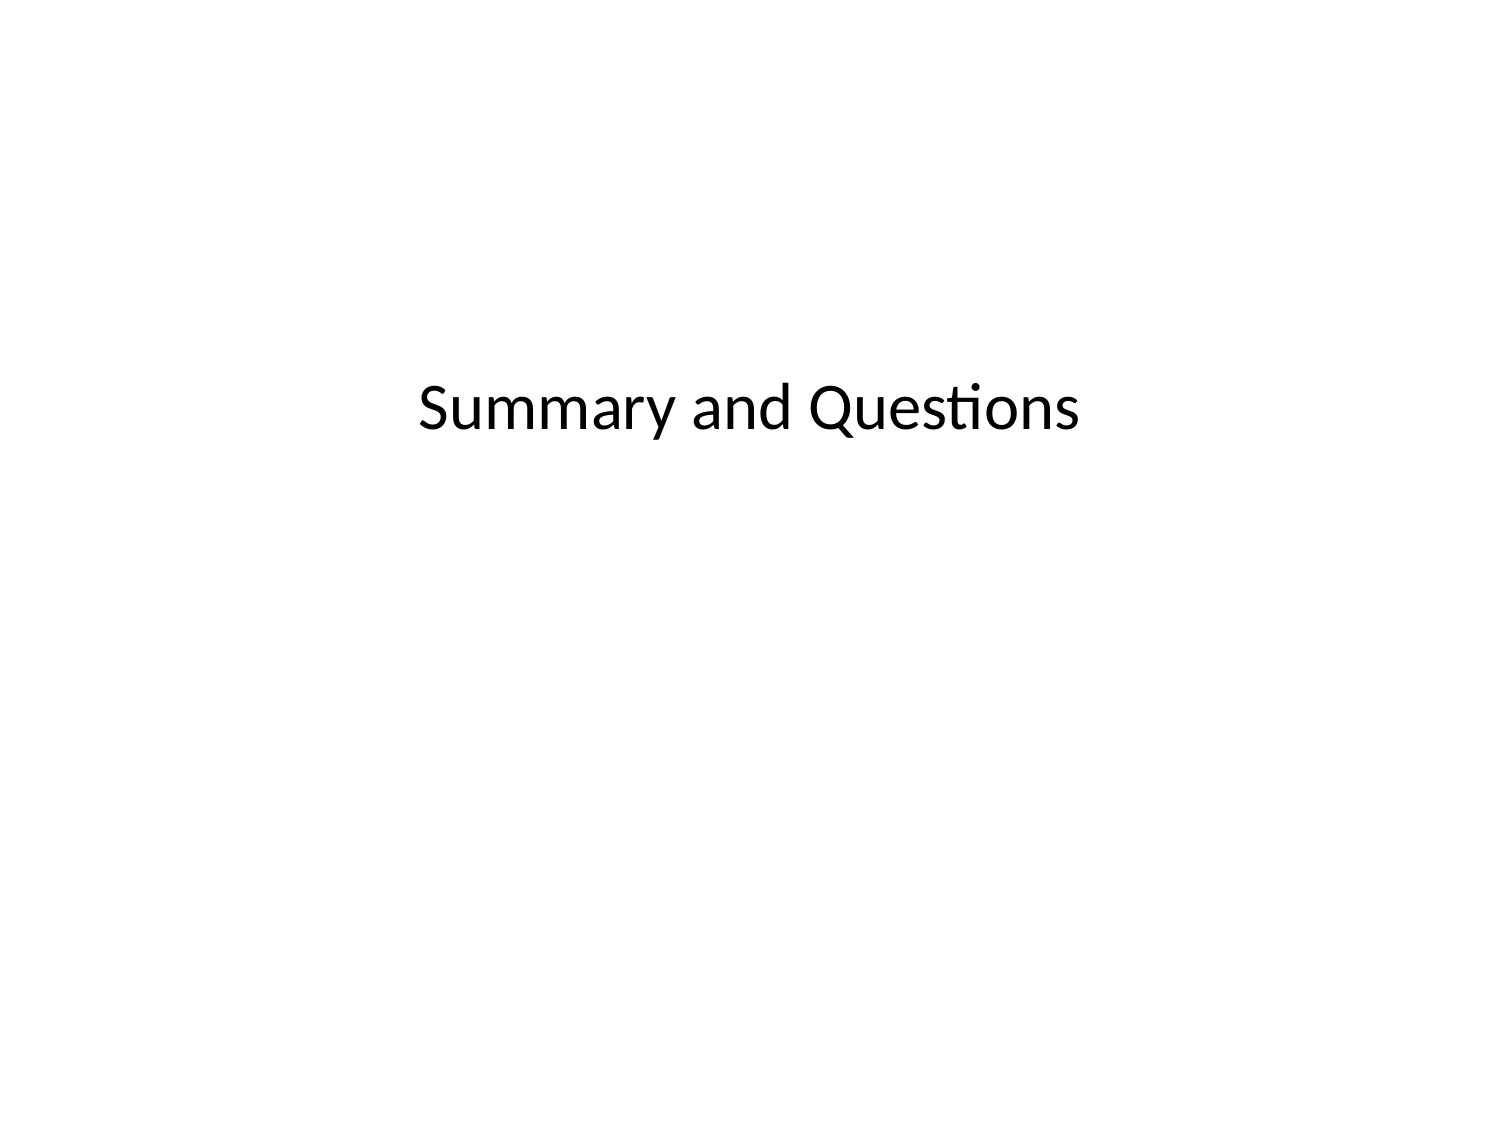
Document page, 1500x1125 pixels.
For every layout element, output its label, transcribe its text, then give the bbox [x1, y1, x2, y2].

list Summary and Questions [75, 262, 1425, 1005]
